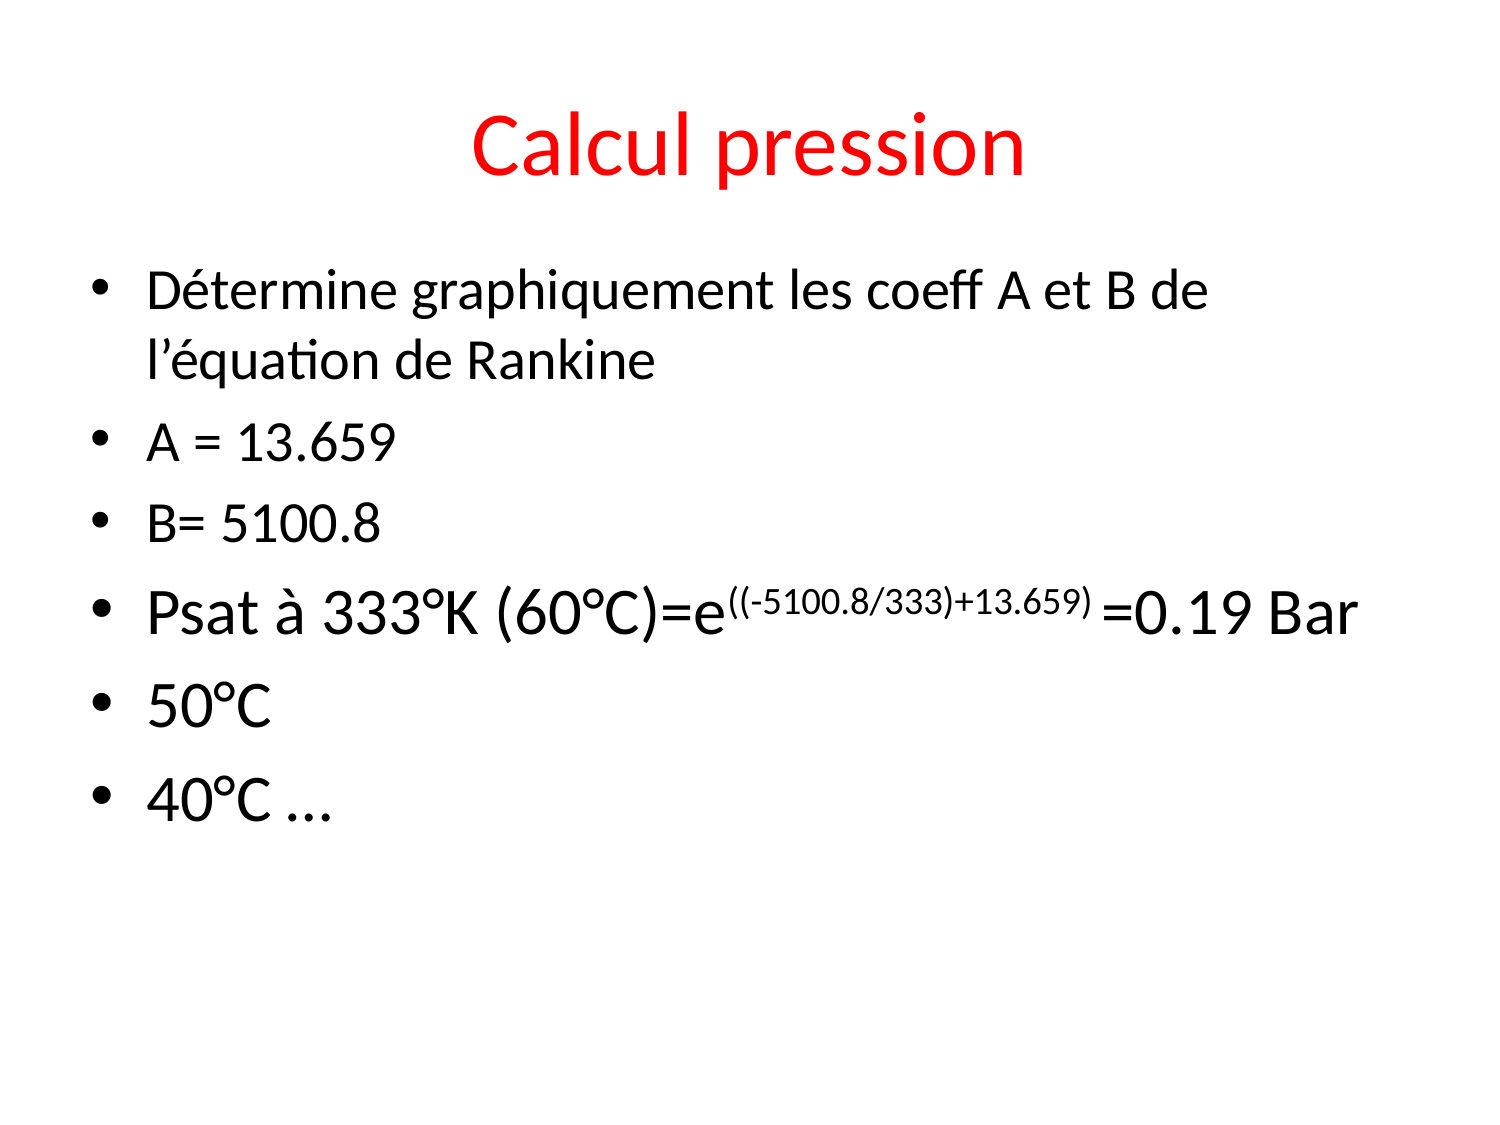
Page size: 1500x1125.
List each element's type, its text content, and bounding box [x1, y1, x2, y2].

list Détermine graphiquement les coeff A et B de l’équation de Rankine A = 13.659 B= 5100.8 Psat à 333°K (60°C)=e((-5100.8/333)+13.659) =0.19 Bar 50°C 40°C … [75, 243, 1471, 1005]
title Calcul pression [75, 45, 1425, 233]
